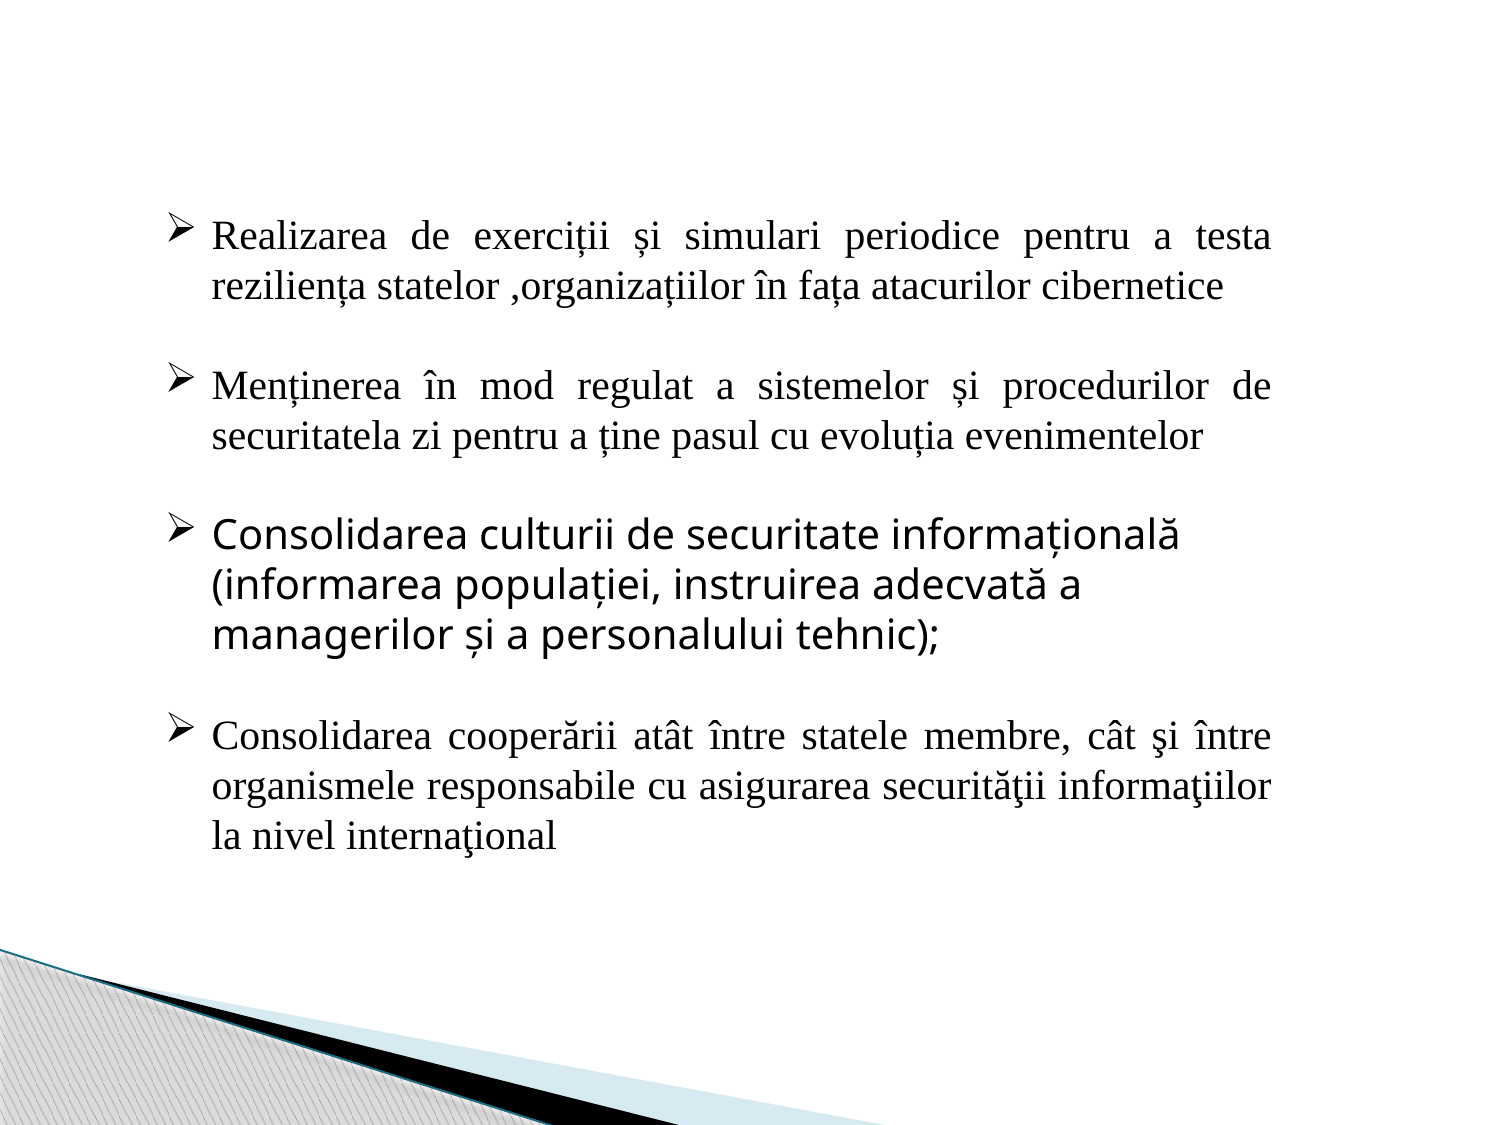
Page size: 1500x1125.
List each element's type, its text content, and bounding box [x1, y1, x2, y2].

text_box Realizarea de exerciții și simulari periodice pentru a testa reziliența statelor ,organizațiilor în fața atacurilor cibernetice Menținerea în mod regulat a sistemelor și procedurilor de securitatela zi pentru a ține pasul cu evoluția evenimentelor Consolidarea culturii de securitate informațională (informarea populației, instruirea adecvată a managerilor și a personalului tehnic); Consolidarea cooperării atât între statele membre, cât şi între organismele responsabile cu asigurarea securităţii informaţiilor la nivel internaţional [149, 200, 1288, 865]
